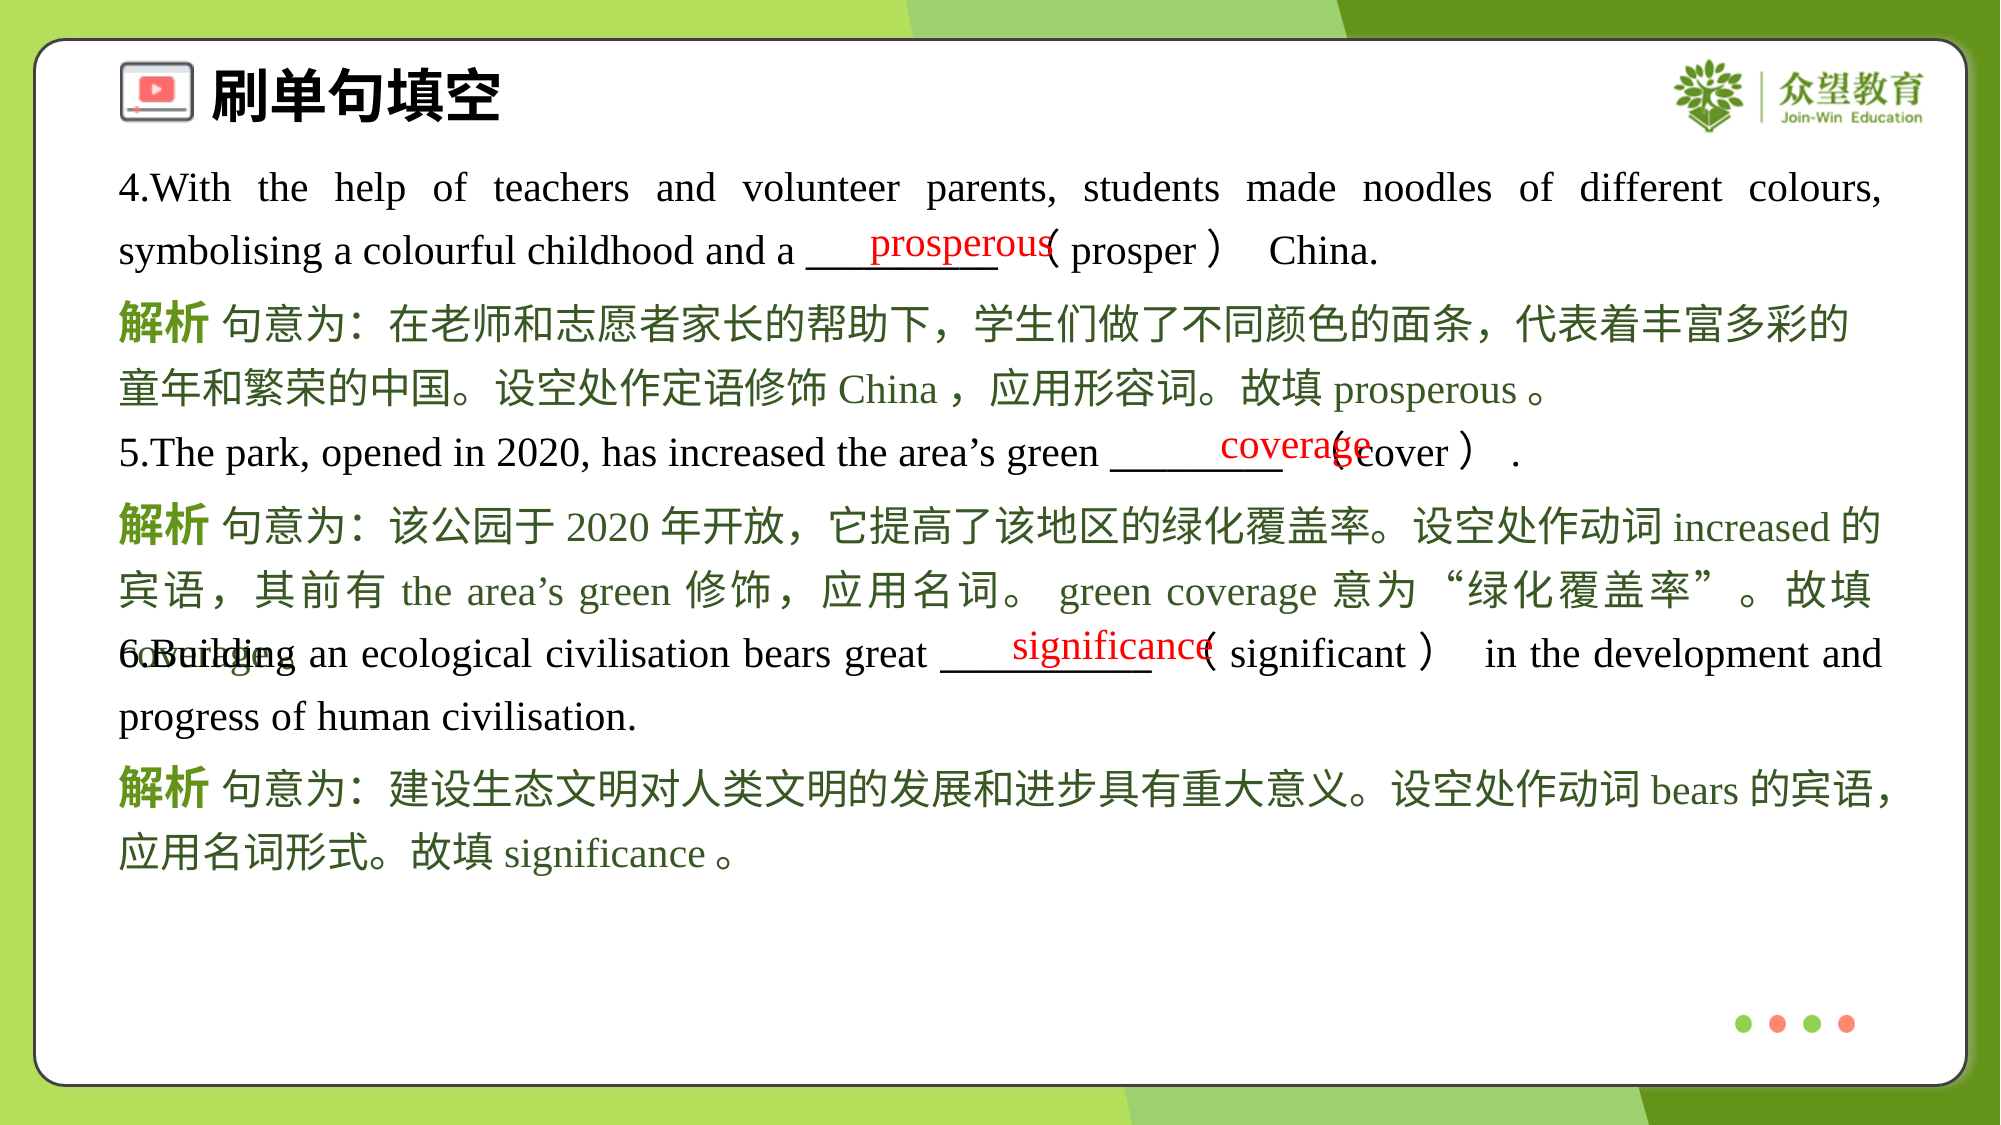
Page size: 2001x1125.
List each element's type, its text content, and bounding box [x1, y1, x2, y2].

text_box coverage [1216, 404, 1376, 462]
text_box prosperous [866, 201, 1058, 260]
picture [0, 0, 2000, 1125]
text_box 解析 句意为：在老师和志愿者家长的帮助下，学生们做了不同颜色的面条，代表着丰富多彩的童年和繁荣的中国。设空处作定语修饰China，应用形容词。故填prosperous。 [118, 280, 1883, 407]
text_box 解析 句意为：建设生态文明对人类文明的发展和进步具有重大意义。设空处作动词bears的宾语，应用名词形式。故填significance。 [118, 744, 1883, 872]
text_box 解析 句意为：该公园于2020年开放，它提高了该地区的绿化覆盖率。设空处作动词increased的宾语，其前有the area’s green修饰，应用名词。green coverage意为“绿化覆盖率”。故填coverage。 [118, 482, 1883, 609]
text_box 5.The park, opened in 2020, has increased the area’s green _________ （cover）. [118, 412, 1883, 470]
text_box significance [1007, 605, 1219, 663]
text_box 4.With the help of teachers and volunteer parents, students made noodles of different colours, symbolising a colourful childhood and a __________ （prosper） China. [118, 147, 1883, 268]
text_box 6.Building an ecological civilisation bears great ___________ （significant） in the development and progress of human civilisation. [118, 613, 1883, 734]
